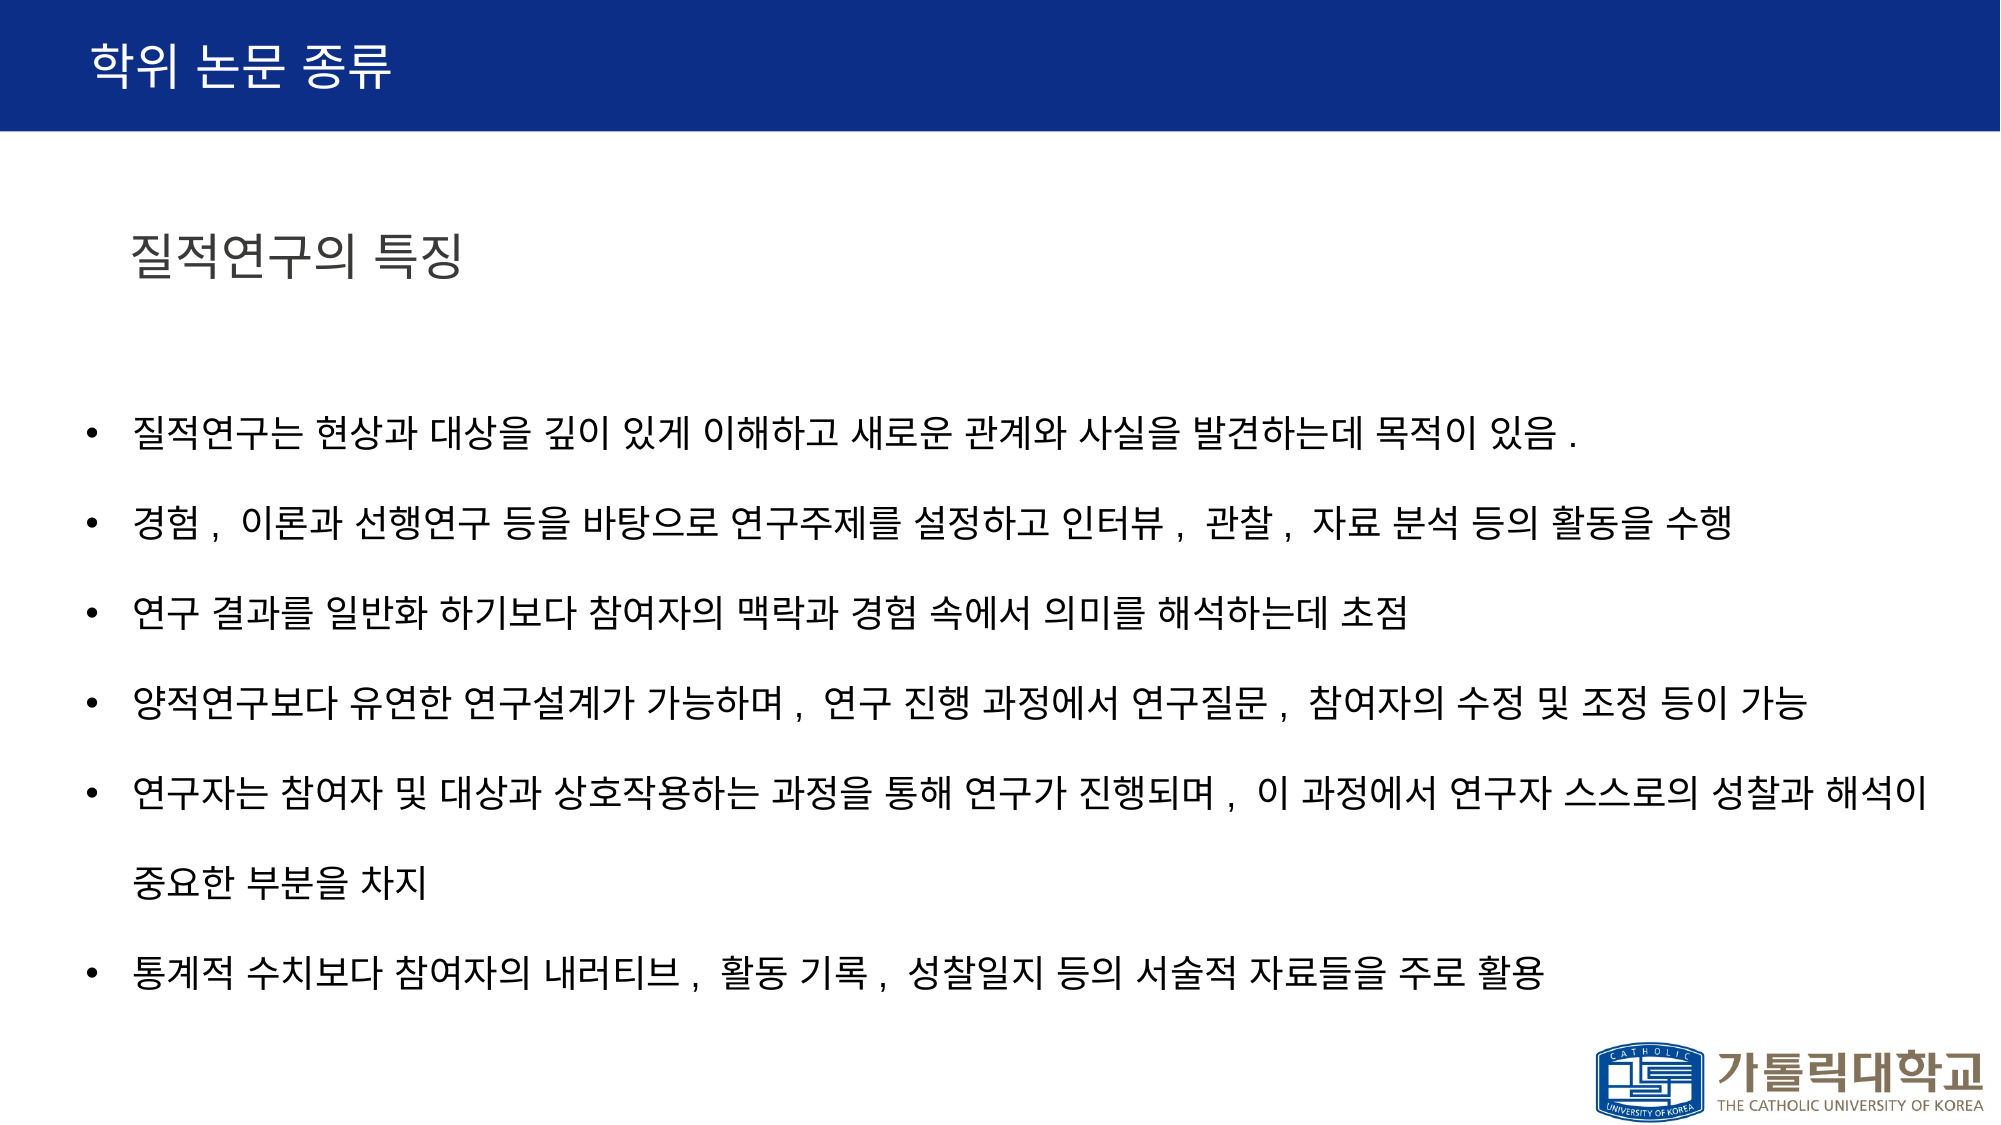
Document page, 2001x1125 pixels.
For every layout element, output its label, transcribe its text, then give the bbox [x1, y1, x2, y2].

text_box 학위 논문 종류 [0, 0, 2000, 132]
text_box 질적연구는 현상과 대상을 깊이 있게 이해하고 새로운 관계와 사실을 발견하는데 목적이 있음. 경험, 이론과 선행연구 등을 바탕으로 연구주제를 설정하고 인터뷰, 관찰, 자료 분석 등의 활동을 수행 연구 결과를 일반화 하기보다 참여자의 맥락과 경험 속에서 의미를 해석하는데 초점 양적연구보다 유연한 연구설계가 가능하며, 연구 진행 과정에서 연구질문, 참여자의 수정 및 조정 등이 가능 연구자는 참여자 및 대상과 상호작용하는 과정을 통해 연구가 진행되며, 이 과정에서 연구자 스스로의 성찰과 해석이 중요한 부분을 차지 통계적 수치보다 참여자의 내러티브, 활동 기록, 성찰일지 등의 서술적 자료들을 주로 활용 [70, 357, 1968, 1003]
picture [1577, 1038, 2000, 1125]
text_box 질적연구의 특징 [115, 218, 481, 293]
